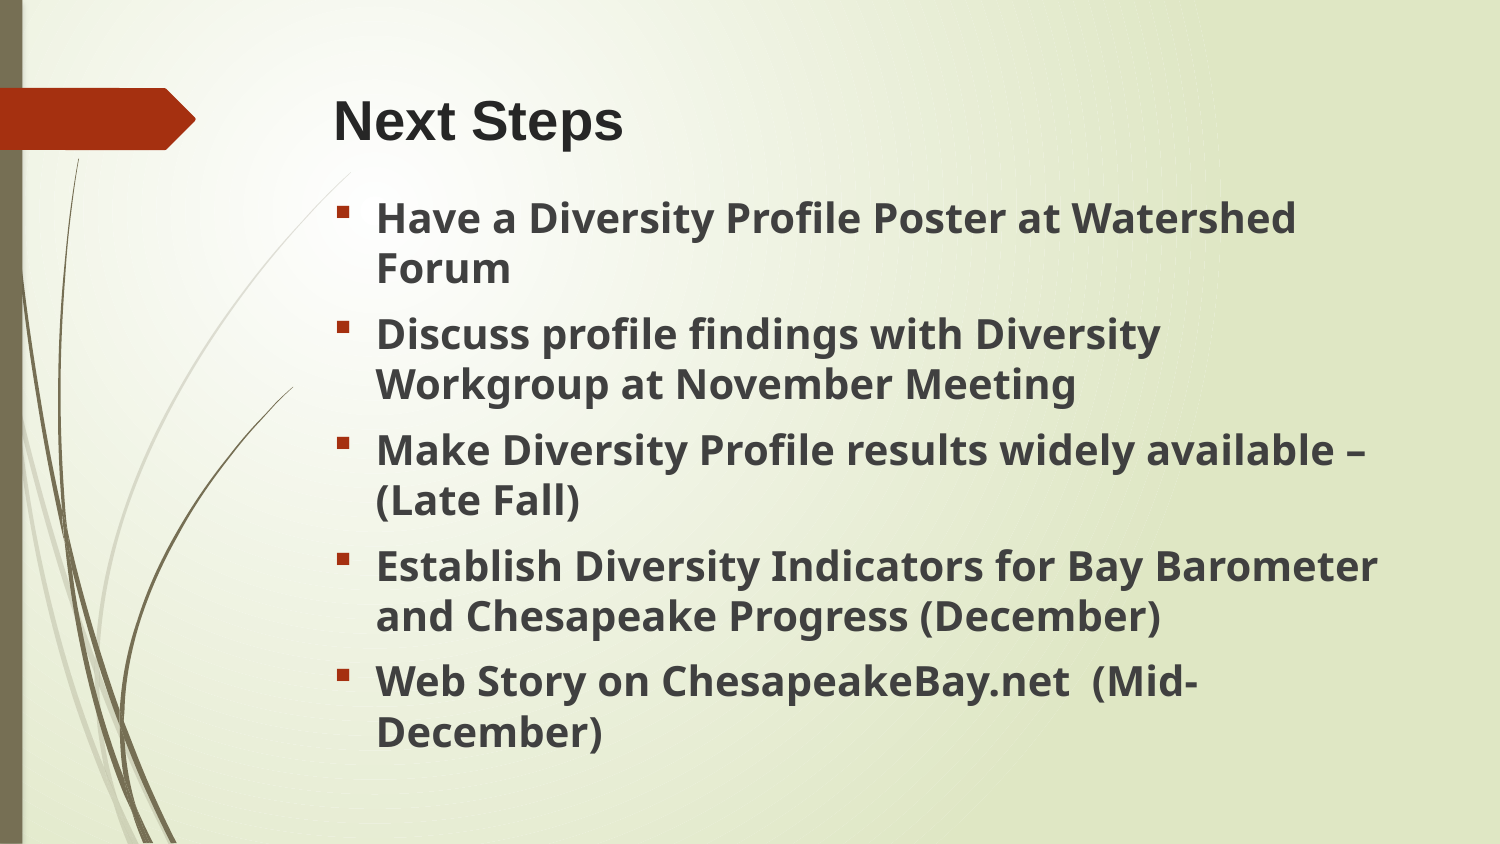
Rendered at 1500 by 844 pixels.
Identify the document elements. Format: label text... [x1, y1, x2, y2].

list Have a Diversity Profile Poster at Watershed Forum Discuss profile findings with Diversity Workgroup at November Meeting Make Diversity Profile results widely available – (Late Fall) Establish Diversity Indicators for Bay Barometer and Chesapeake Progress (December) Web Story on ChesapeakeBay.net (Mid-December) [318, 184, 1416, 770]
title Next Steps [319, 76, 1416, 184]
